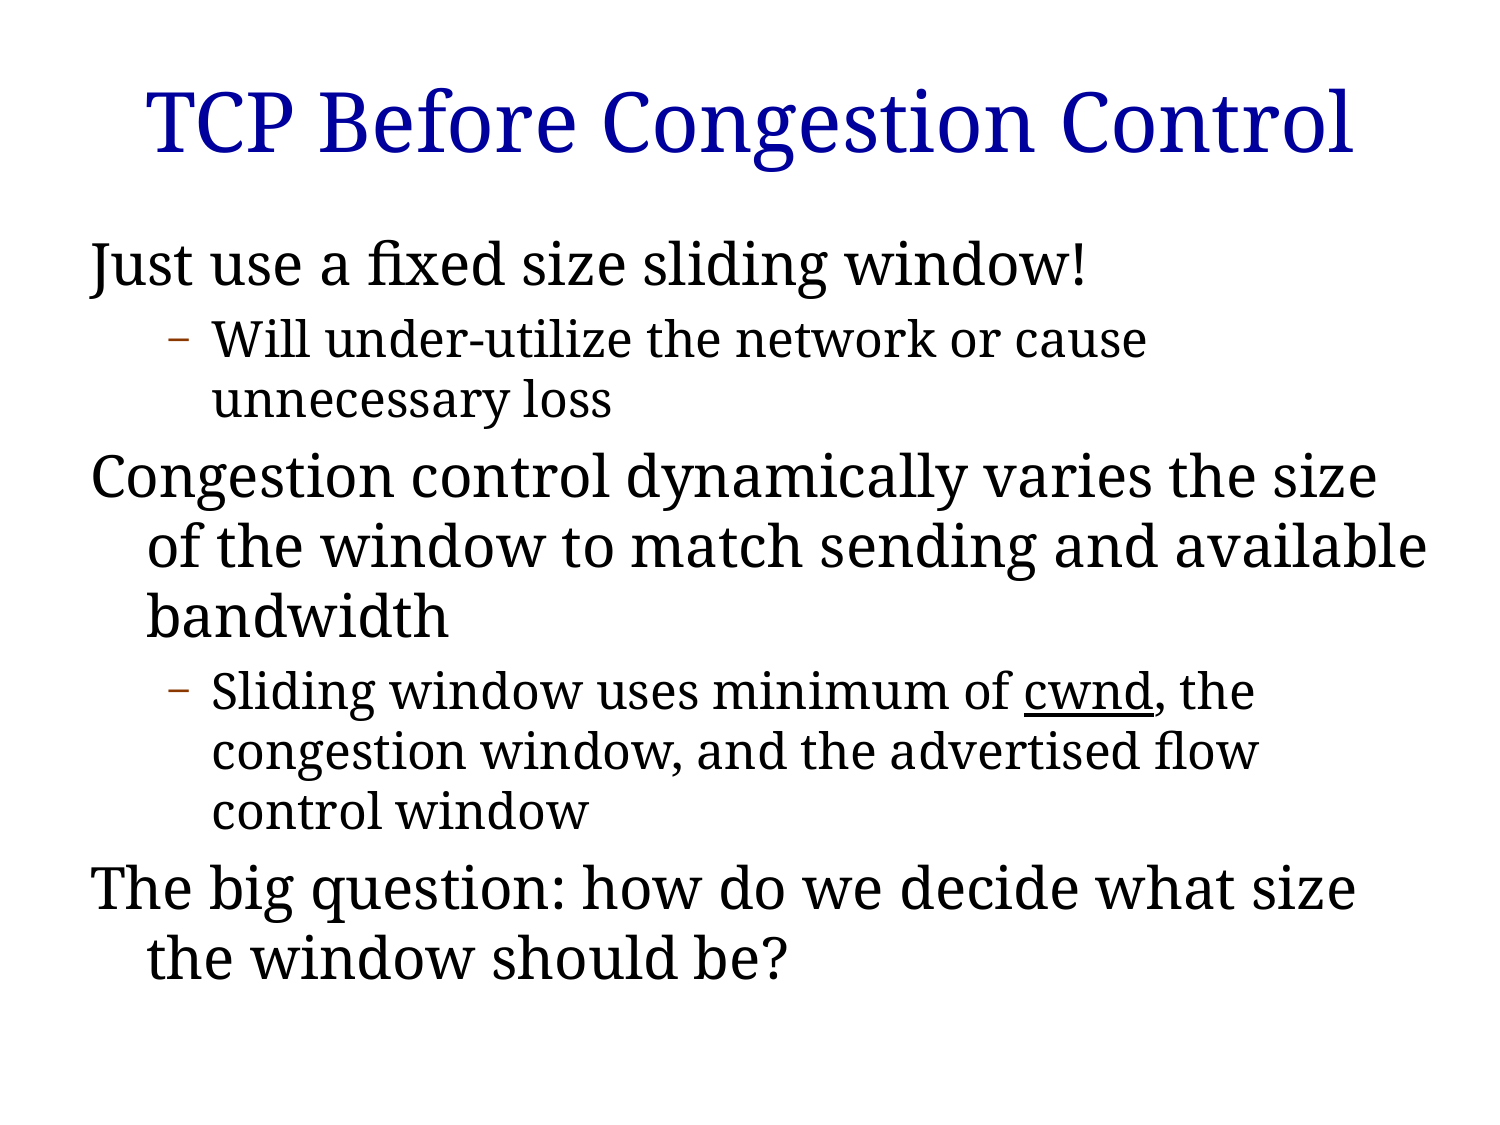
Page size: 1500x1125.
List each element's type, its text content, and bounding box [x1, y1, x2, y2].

title TCP Before Congestion Control [74, 47, 1426, 191]
list Just use a fixed size sliding window! Will under-utilize the network or cause unnecessary loss Congestion control dynamically varies the size of the window to match sending and available bandwidth Sliding window uses minimum of cwnd, the congestion window, and the advertised flow control window The big question: how do we decide what size the window should be? [74, 219, 1451, 963]
